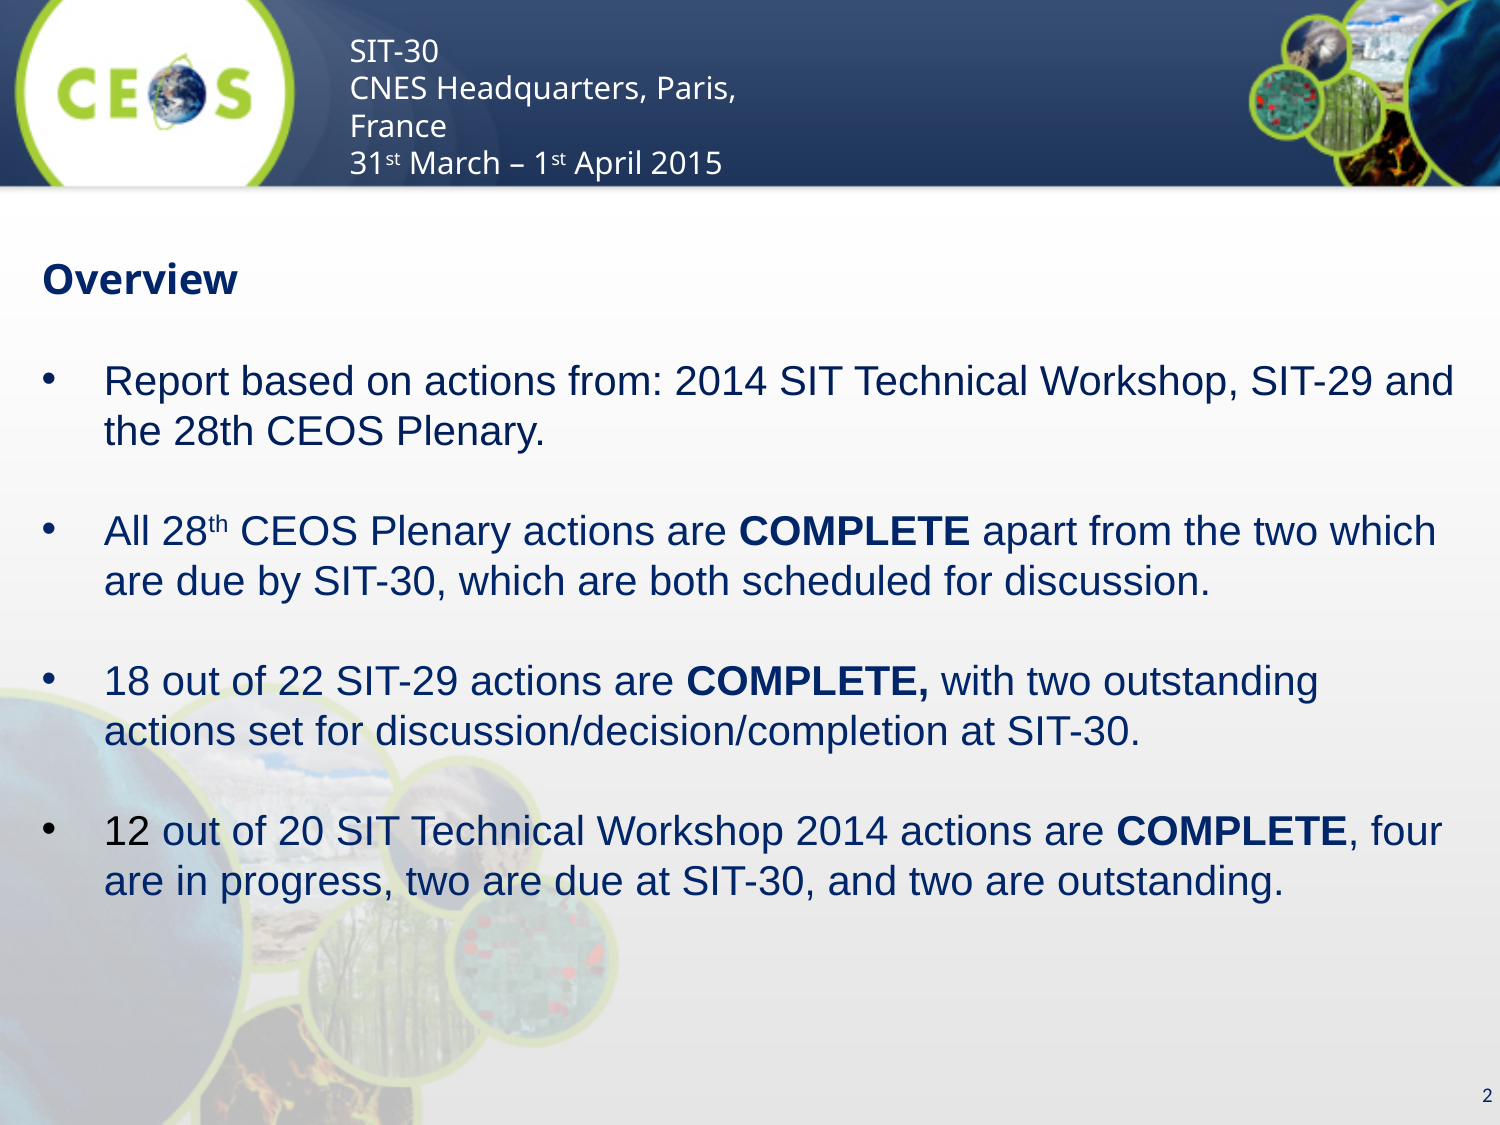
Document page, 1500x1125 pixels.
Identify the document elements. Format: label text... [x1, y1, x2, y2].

picture [0, 0, 1500, 1125]
text_box Overview Report based on actions from: 2014 SIT Technical Workshop, SIT-29 and the 28th CEOS Plenary. All 28th CEOS Plenary actions are COMPLETE apart from the two which are due by SIT-30, which are both scheduled for discussion. 18 out of 22 SIT-29 actions are COMPLETE, with two outstanding actions set for discussion/decision/completion at SIT-30. 12 out of 20 SIT Technical Workshop 2014 actions are COMPLETE, four are in progress, two are due at SIT-30, and two are outstanding. [34, 246, 1463, 911]
slide_number 2 [1186, 1073, 1500, 1117]
